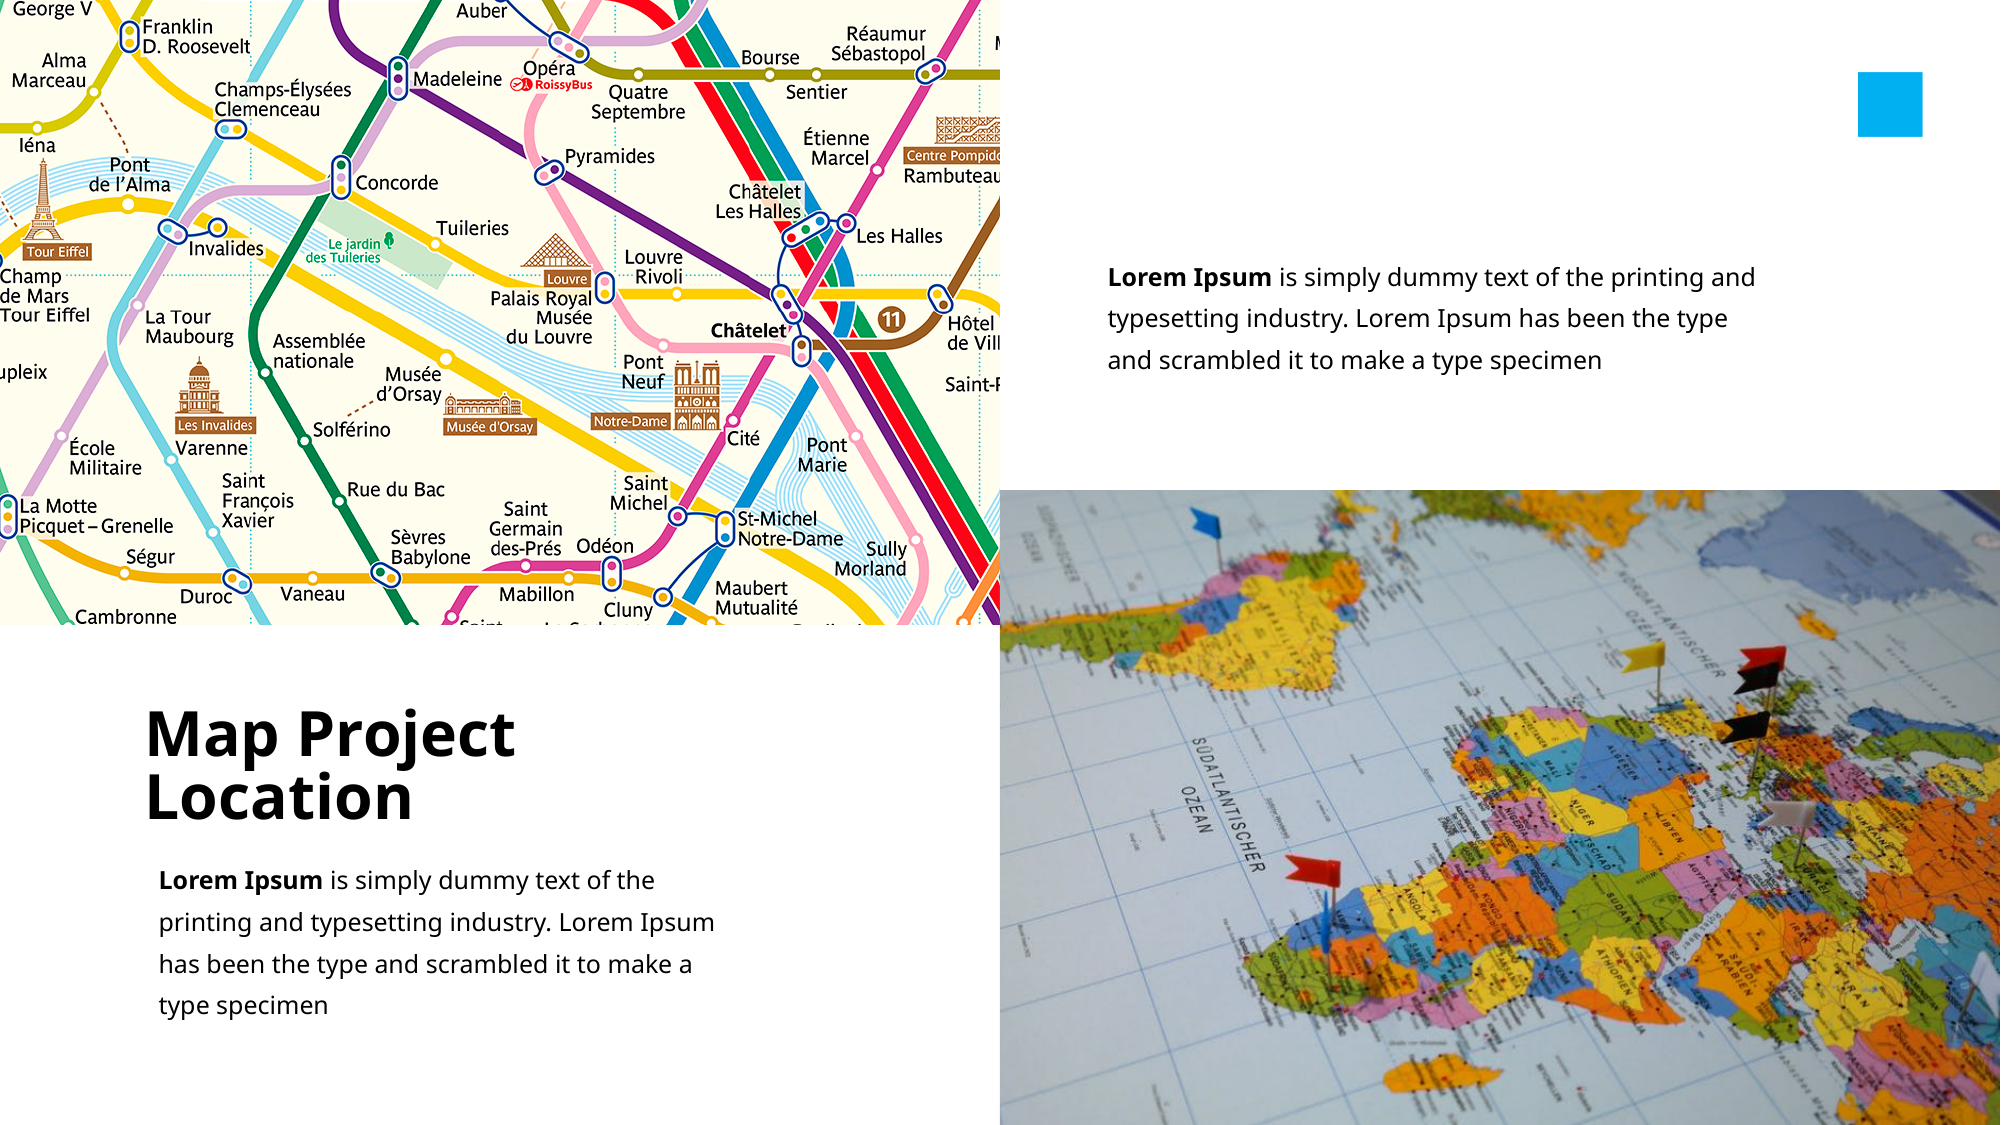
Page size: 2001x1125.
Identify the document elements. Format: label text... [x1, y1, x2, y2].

text_box Lorem Ipsum is simply dummy text of the printing and typesetting industry. Lorem Ipsum has been the type and scrambled it to make a type specimen [1092, 241, 1786, 382]
text_box Map Project Location [129, 699, 549, 840]
text_box [1857, 130, 1924, 138]
slide_number 9 [1854, 78, 1927, 130]
picture [0, 0, 2000, 1125]
text_box Lorem Ipsum is simply dummy text of the printing and typesetting industry. Lorem Ipsum has been the type and scrambled it to make a type specimen [143, 845, 751, 1028]
text_box [1857, 71, 1924, 78]
